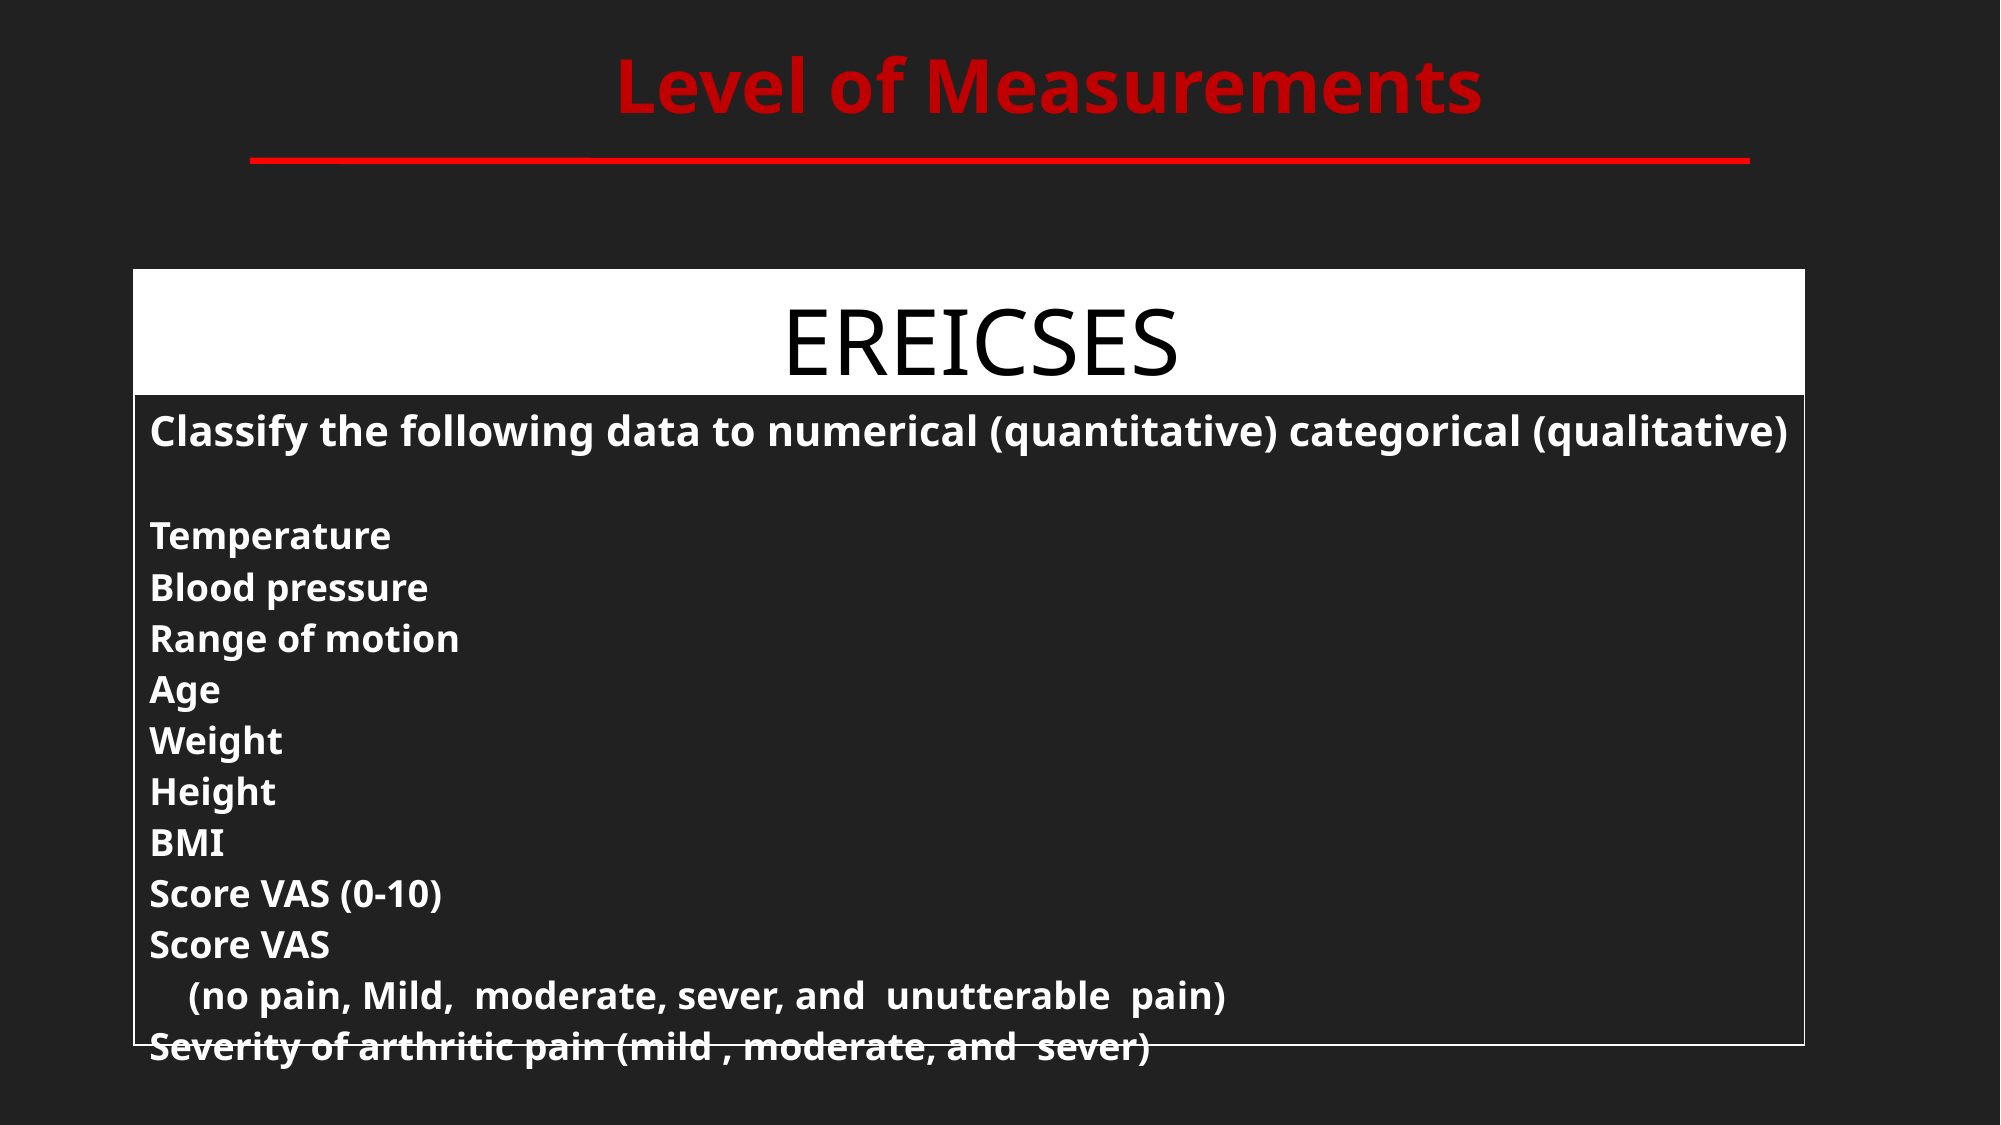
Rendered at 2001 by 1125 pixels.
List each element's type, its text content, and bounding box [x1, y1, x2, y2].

table_cell Classify the following data to numerical (quantitative) categorical (qualitative) Temperature Blood pressure Range of motion Age Weight Height BMI Score VAS (0-10) Score VAS (no pain, Mild, moderate, sever, and unutterable pain) Severity of arthritic pain (mild , moderate, and sever) [135, 395, 1804, 1044]
table_header EREICSES [135, 270, 1804, 395]
text_box Level of Measurements [409, 30, 1709, 136]
